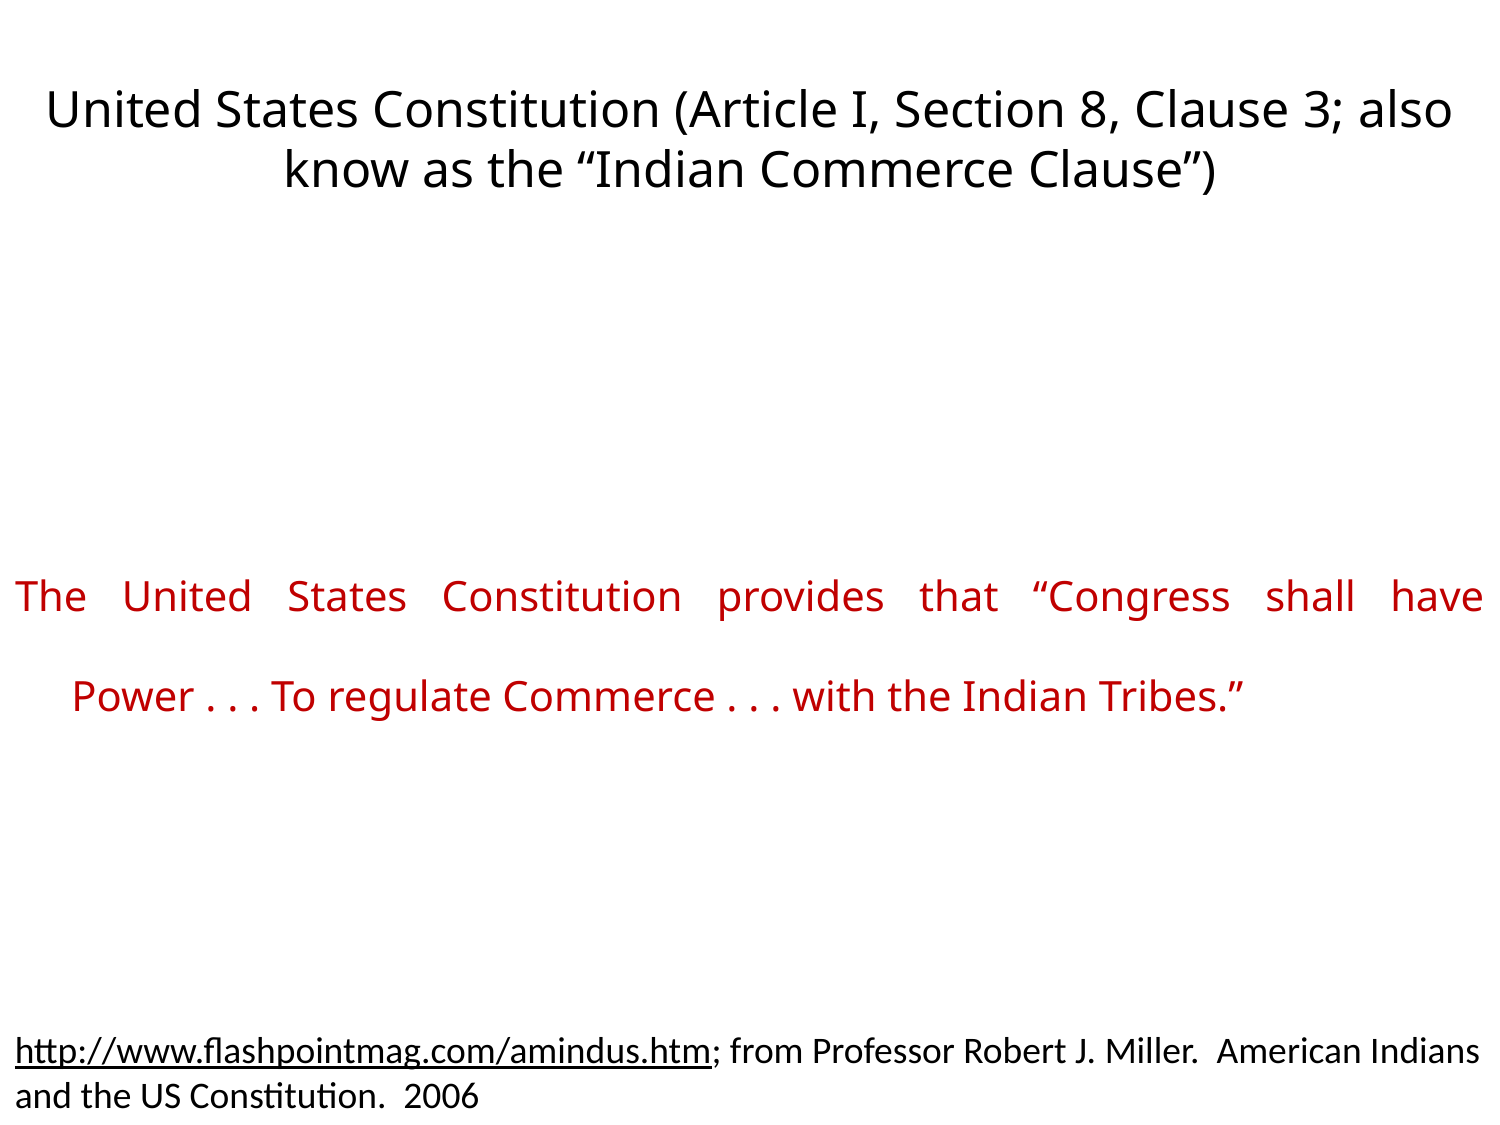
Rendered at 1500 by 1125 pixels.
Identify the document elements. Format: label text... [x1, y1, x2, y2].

list The United States Constitution provides that “Congress shall have Power . . . To regulate Commerce . . . with the Indian Tribes.” [0, 512, 1500, 750]
text_box http://www.flashpointmag.com/amindus.htm; from Professor Robert J. Miller. American Indians and the US Constitution. 2006 [0, 1018, 1500, 1124]
title United States Constitution (Article I, Section 8, Clause 3; also know as the “Indian Commerce Clause”) [0, 0, 1500, 275]
